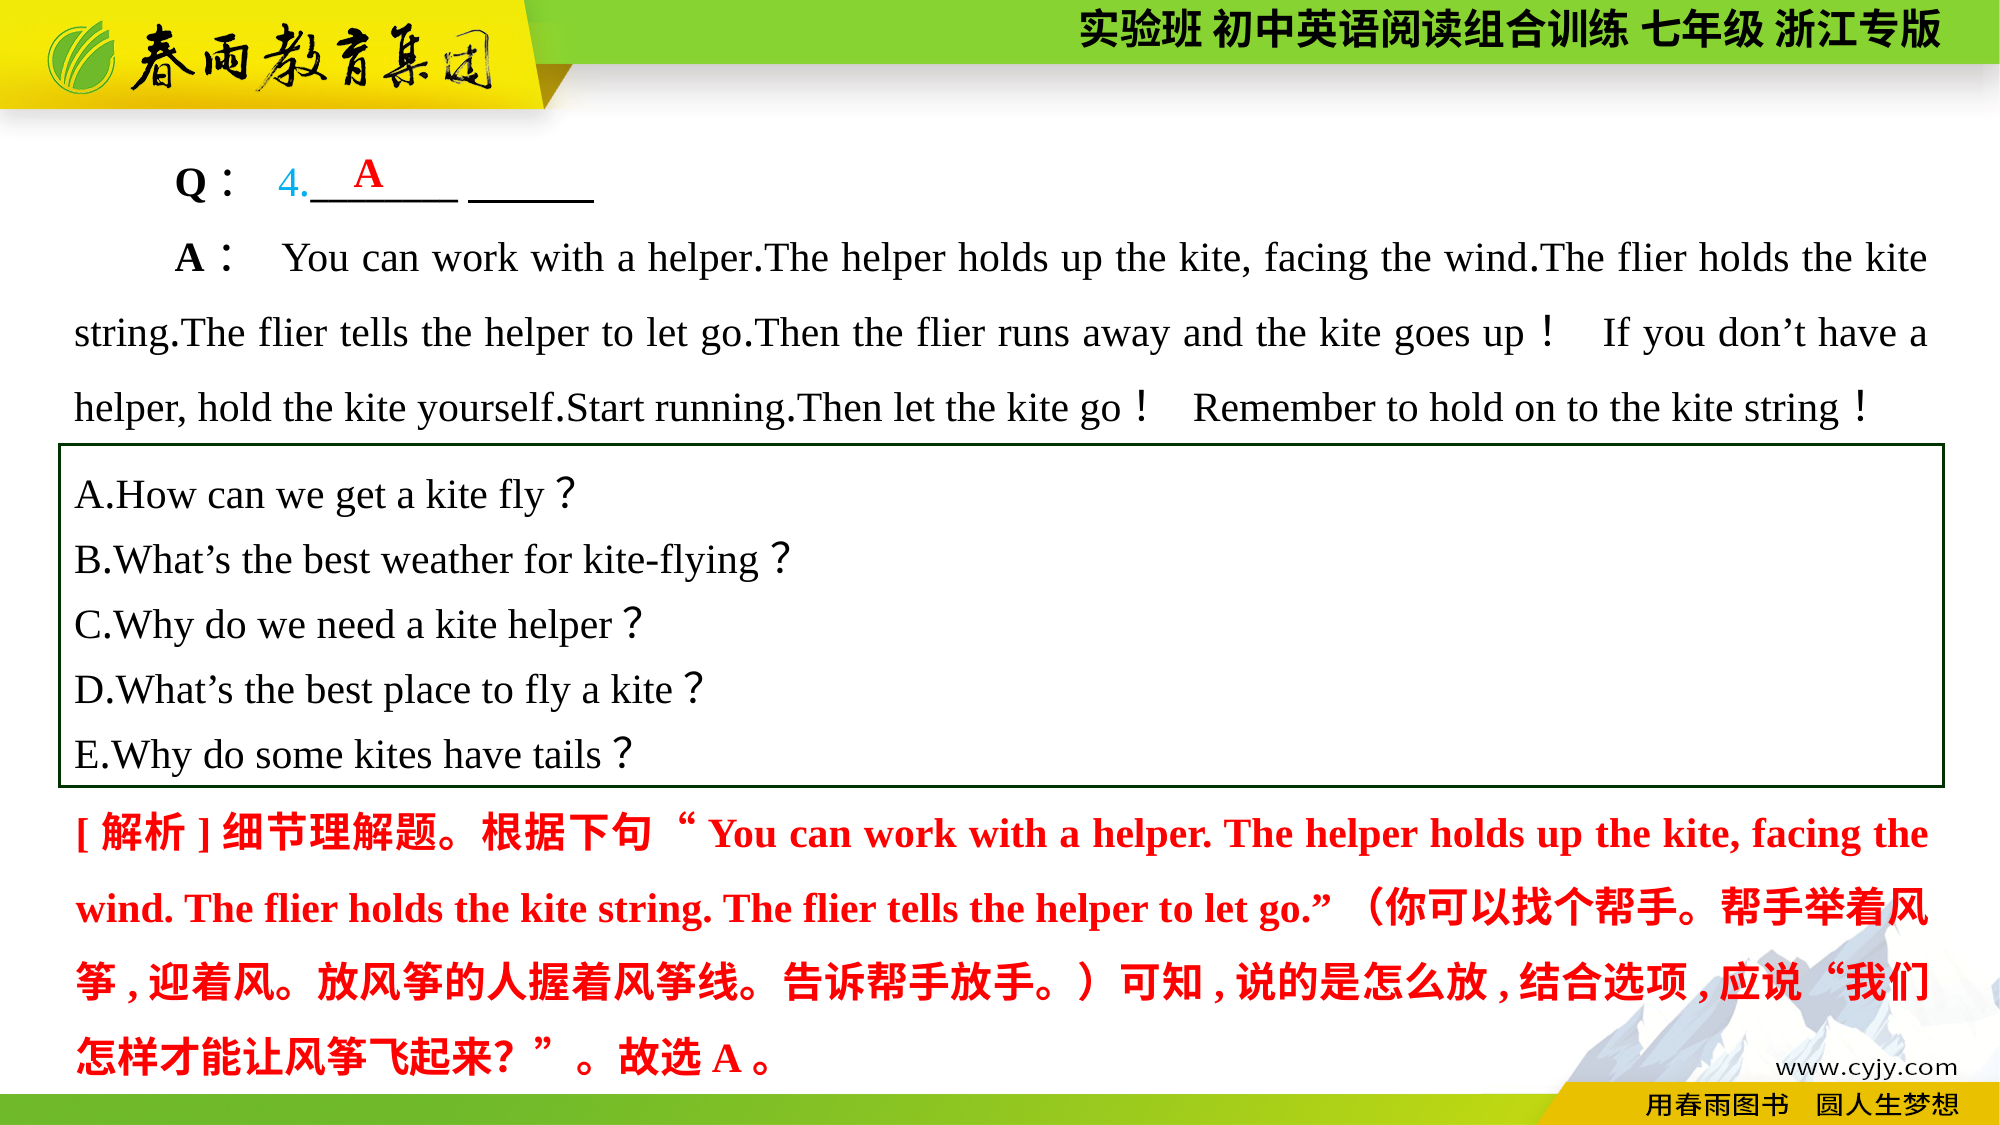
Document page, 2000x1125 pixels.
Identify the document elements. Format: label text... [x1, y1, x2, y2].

text_box [解析]细节理解题。根据下句“You can work with a helper. The helper holds up the kite, facing the wind. The flier holds the kite string. The flier tells the helper to let go.”（你可以找个帮手。帮手举着风筝,迎着风。放风筝的人握着风筝线。告诉帮手放手。）可知,说的是怎么放,结合选项,应说“我们怎样才能让风筝飞起来？”。故选A。 [60, 773, 1945, 1089]
text_box A [338, 138, 399, 204]
picture [0, 0, 2000, 1125]
list Q： 4.________ A： You can work with a helper.The helper holds up the kite, facing the wind.The flier holds the kite string.The flier tells the helper to let go.Then the flier runs away and the kite goes up！ If you don’t have a helper, hold the kite yourself.Start running.Then let the kite go！ Remember to hold on to the kite string！ [59, 122, 1944, 431]
text_box [59, 444, 1944, 787]
